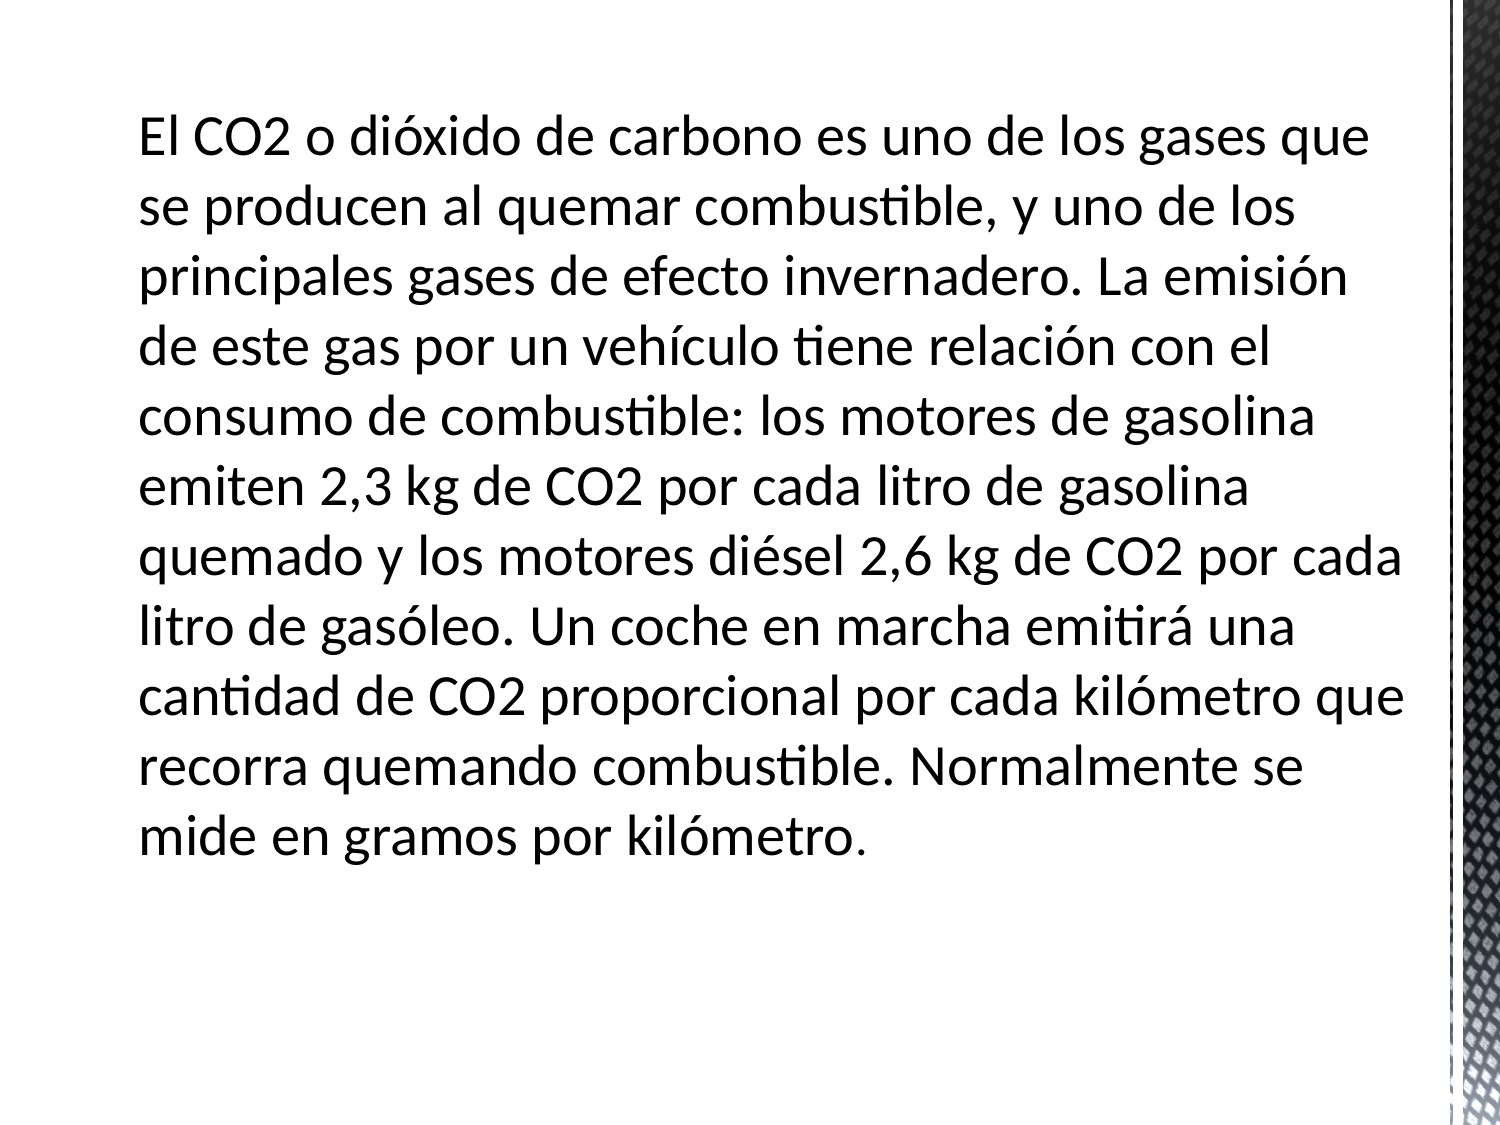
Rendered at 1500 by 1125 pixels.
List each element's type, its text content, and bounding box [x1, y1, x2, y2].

picture [1447, 0, 1500, 1125]
text_box El CO2 o dióxido de carbono es uno de los gases que se producen al quemar combustible, y uno de los principales gases de efecto invernadero. La emisión de este gas por un vehículo tiene relación con el consumo de combustible: los motores de gasolina emiten 2,3 kg de CO2 por cada litro de gasolina quemado y los motores diésel 2,6 kg de CO2 por cada litro de gasóleo. Un coche en marcha emitirá una cantidad de CO2 proporcional por cada kilómetro que recorra quemando combustible. Normalmente se mide en gramos por kilómetro. [123, 90, 1435, 875]
